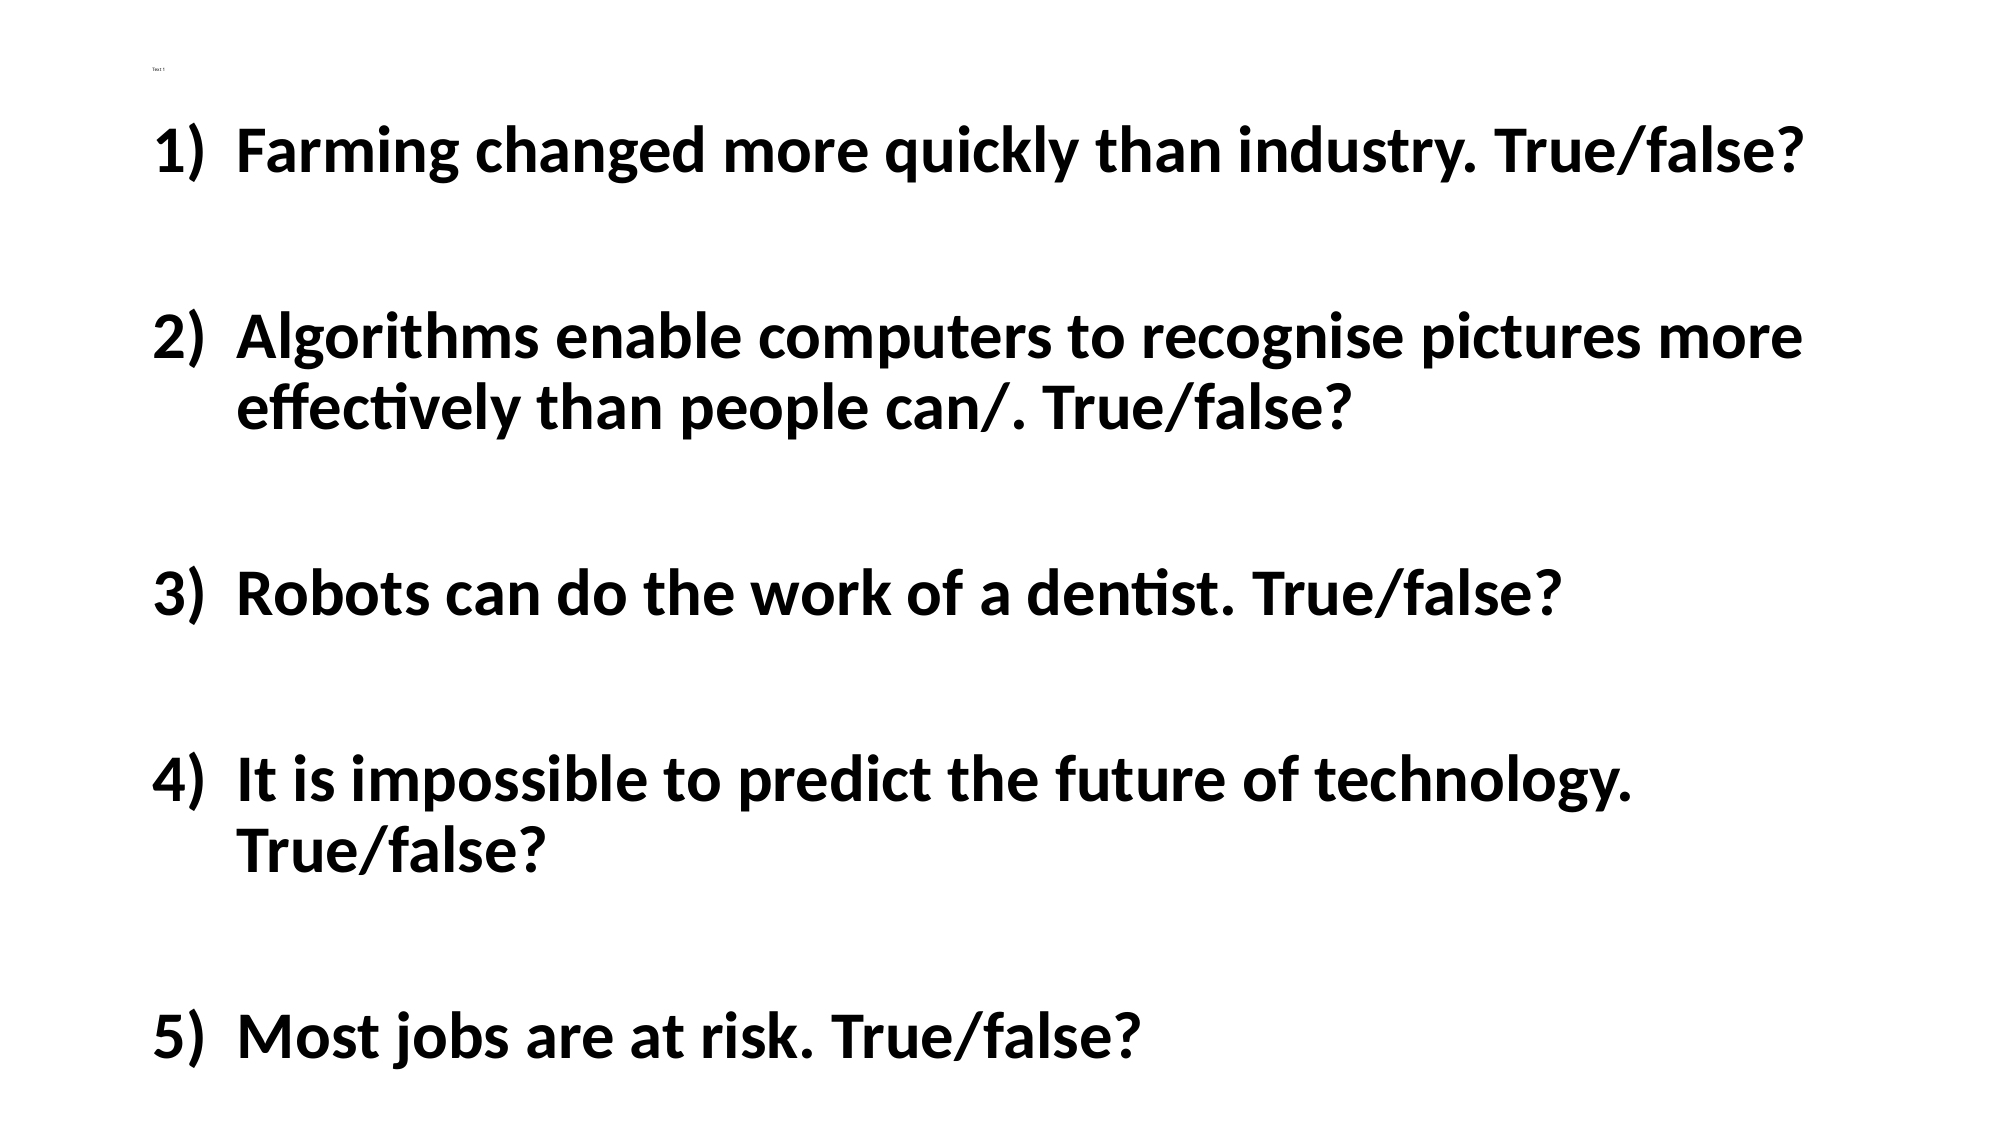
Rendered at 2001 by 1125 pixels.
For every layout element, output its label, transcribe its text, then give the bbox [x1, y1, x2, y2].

list Farming changed more quickly than industry. True/false? Algorithms enable computers to recognise pictures more effectively than people can/. True/false? Robots can do the work of a dentist. True/false? It is impossible to predict the future of technology. True/false? Most jobs are at risk. True/false? [137, 107, 1863, 1098]
title Text 1 [137, 59, 1863, 80]
